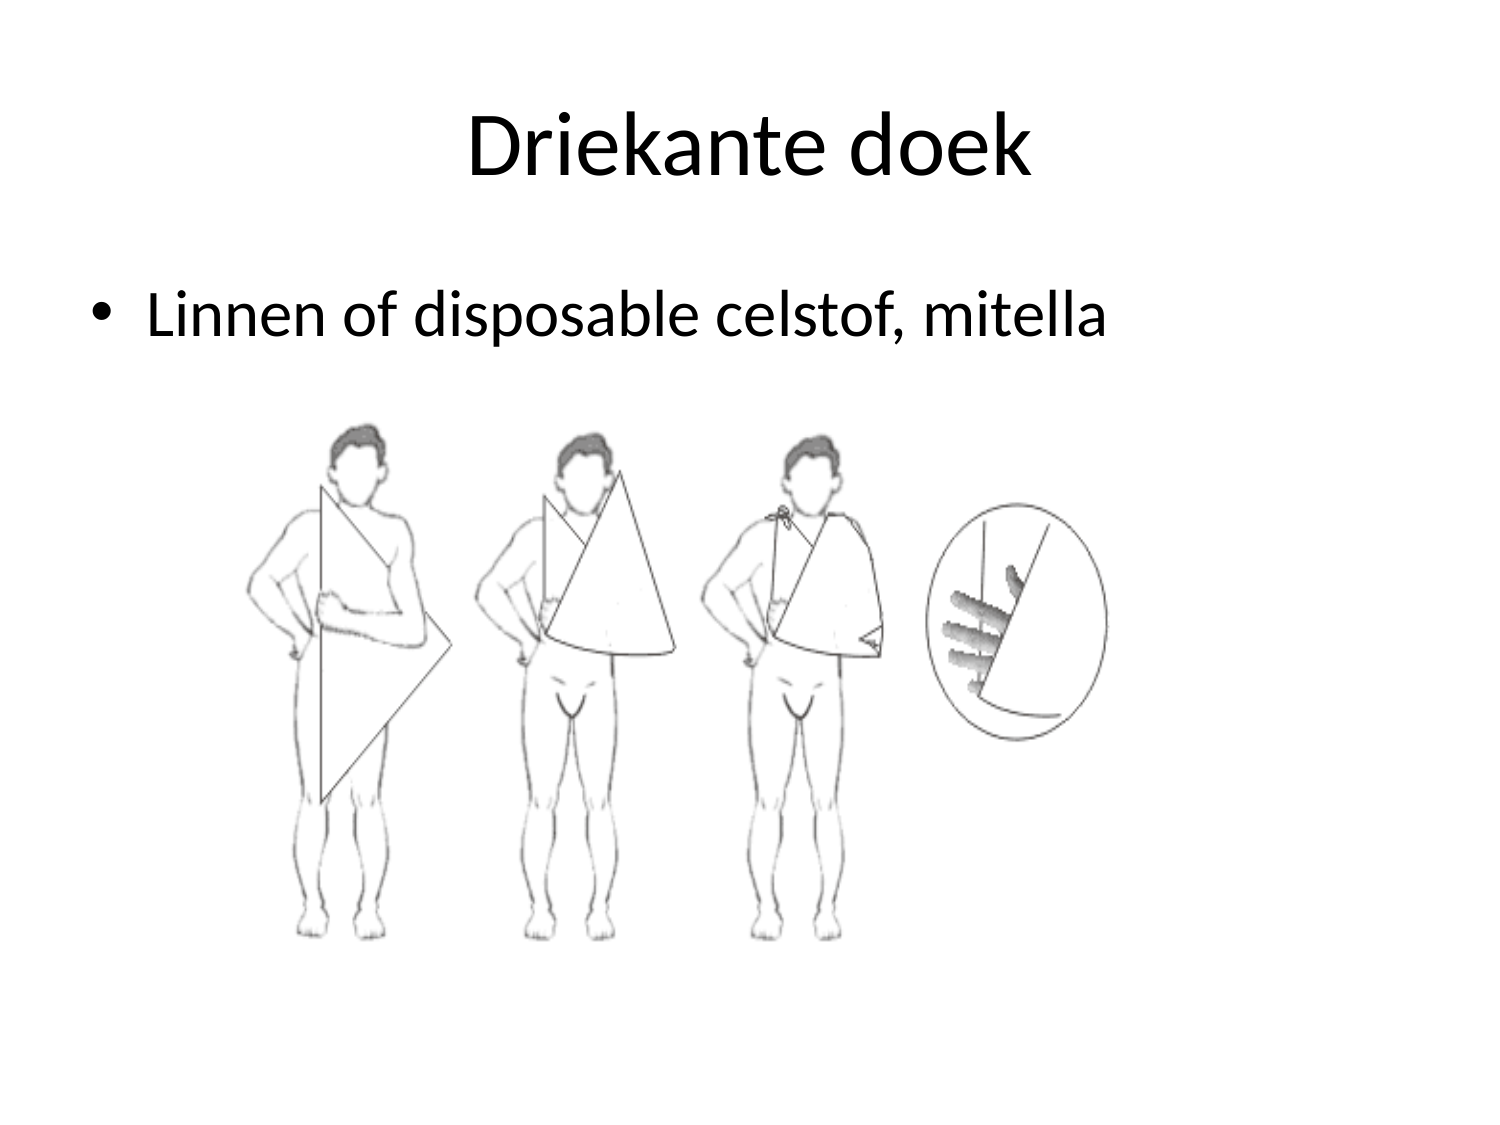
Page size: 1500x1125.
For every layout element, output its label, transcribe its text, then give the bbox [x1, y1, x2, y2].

picture [194, 385, 1152, 988]
list Linnen of disposable celstof, mitella [75, 262, 1425, 1005]
title Driekante doek [75, 45, 1425, 233]
